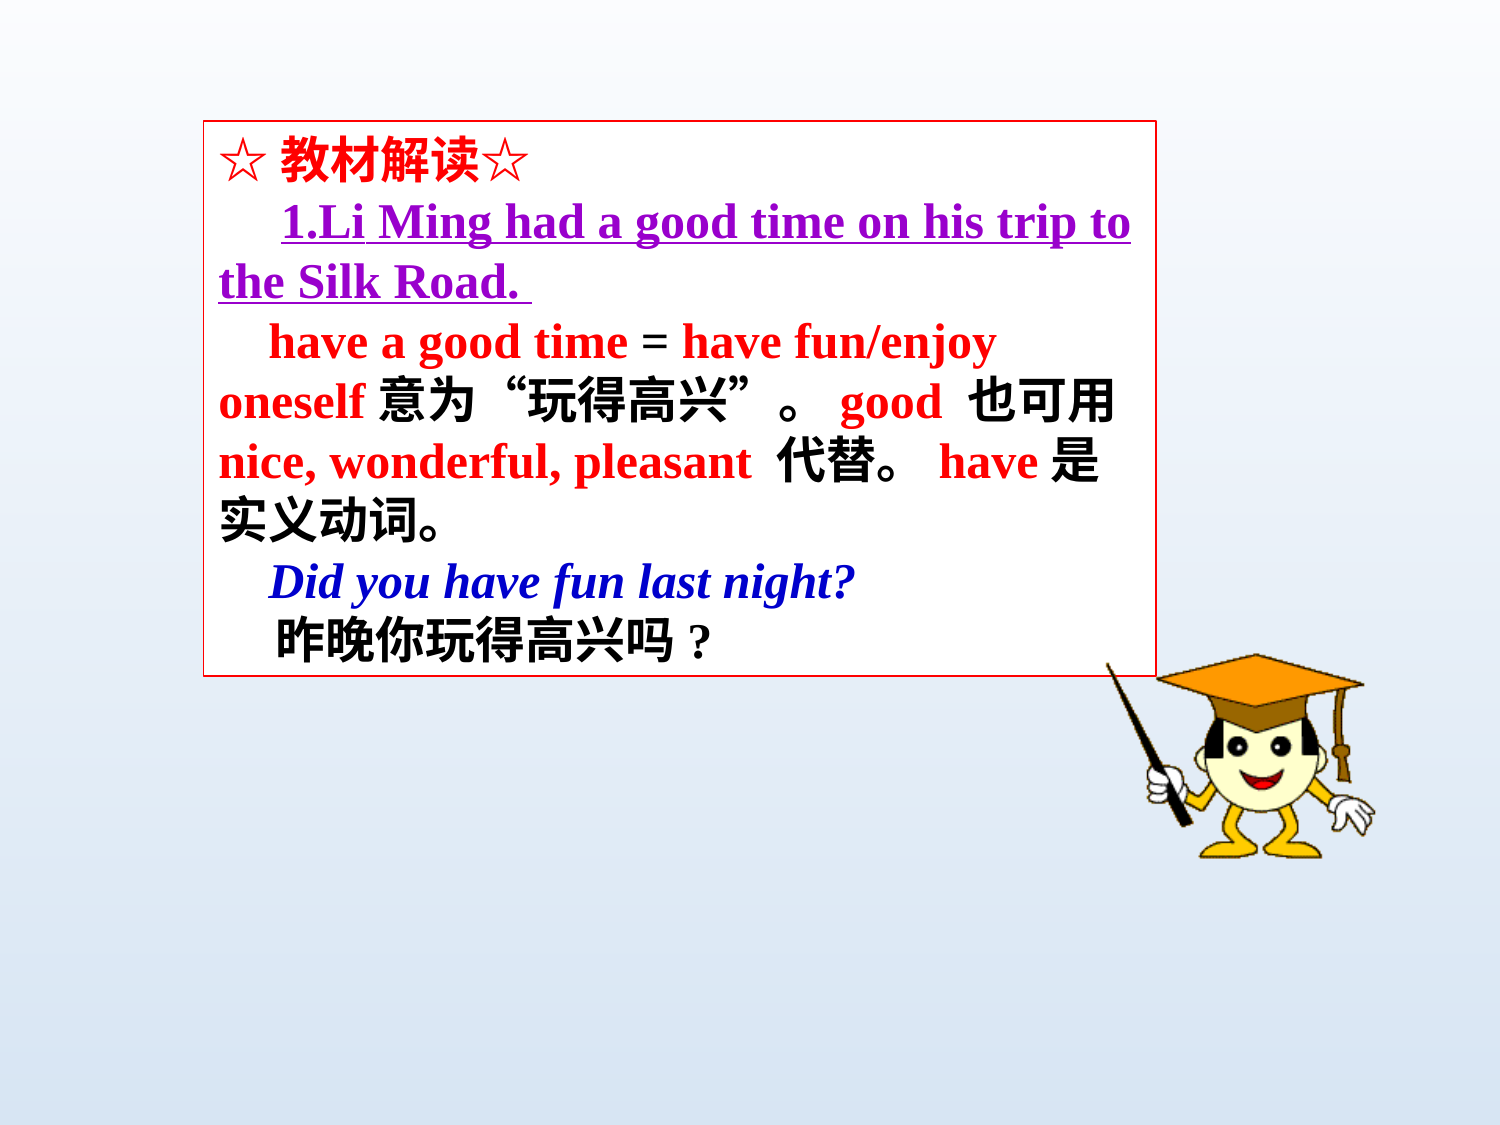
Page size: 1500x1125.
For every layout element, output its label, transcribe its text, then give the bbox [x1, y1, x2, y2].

text_box ☆教材解读☆ 1.Li Ming had a good time on his trip to the Silk Road. have a good time = have fun/enjoy oneself意为“玩得高兴”。good 也可用nice, wonderful, pleasant 代替。have是实义动词。 Did you have fun last night? 昨晚你玩得高兴吗? [203, 121, 1156, 676]
picture [1085, 637, 1399, 873]
